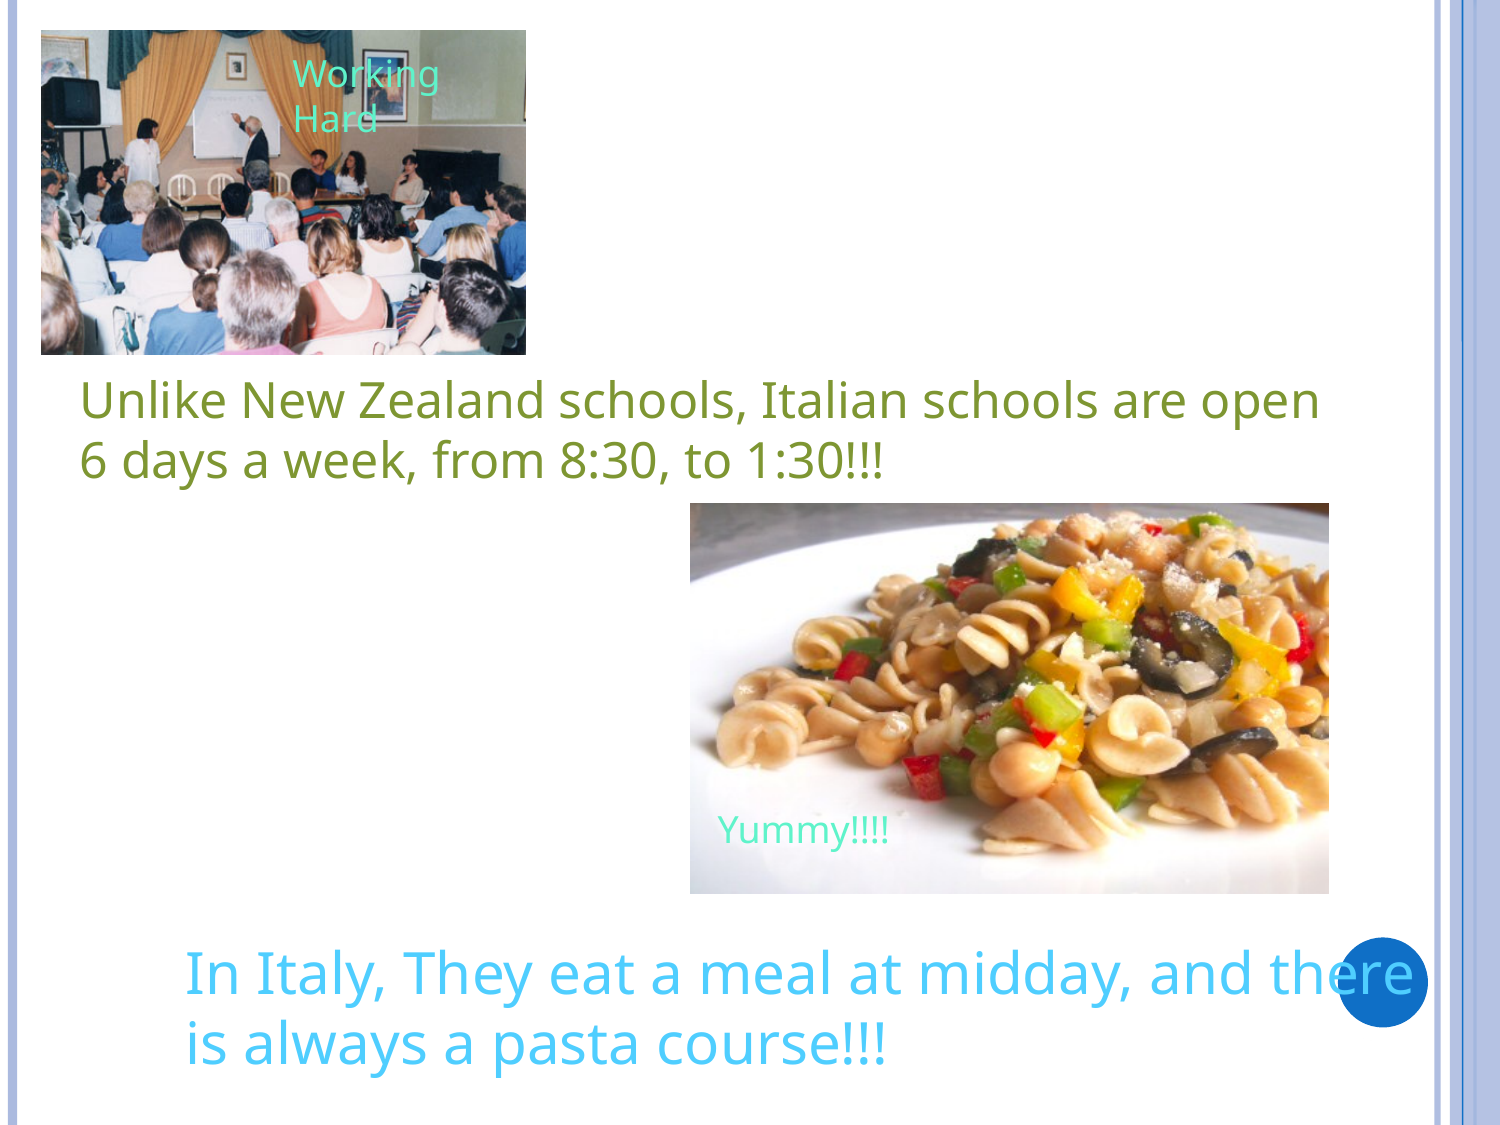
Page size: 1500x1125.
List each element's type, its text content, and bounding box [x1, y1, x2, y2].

text_box In Italy, They eat a meal at midday, and there is always a pasta course!!! [171, 928, 1447, 1084]
text_box Unlike New Zealand schools, Italian schools are open 6 days a week, from 8:30, to 1:30!!! [64, 361, 1376, 497]
picture [690, 503, 1330, 894]
picture [41, 30, 526, 356]
